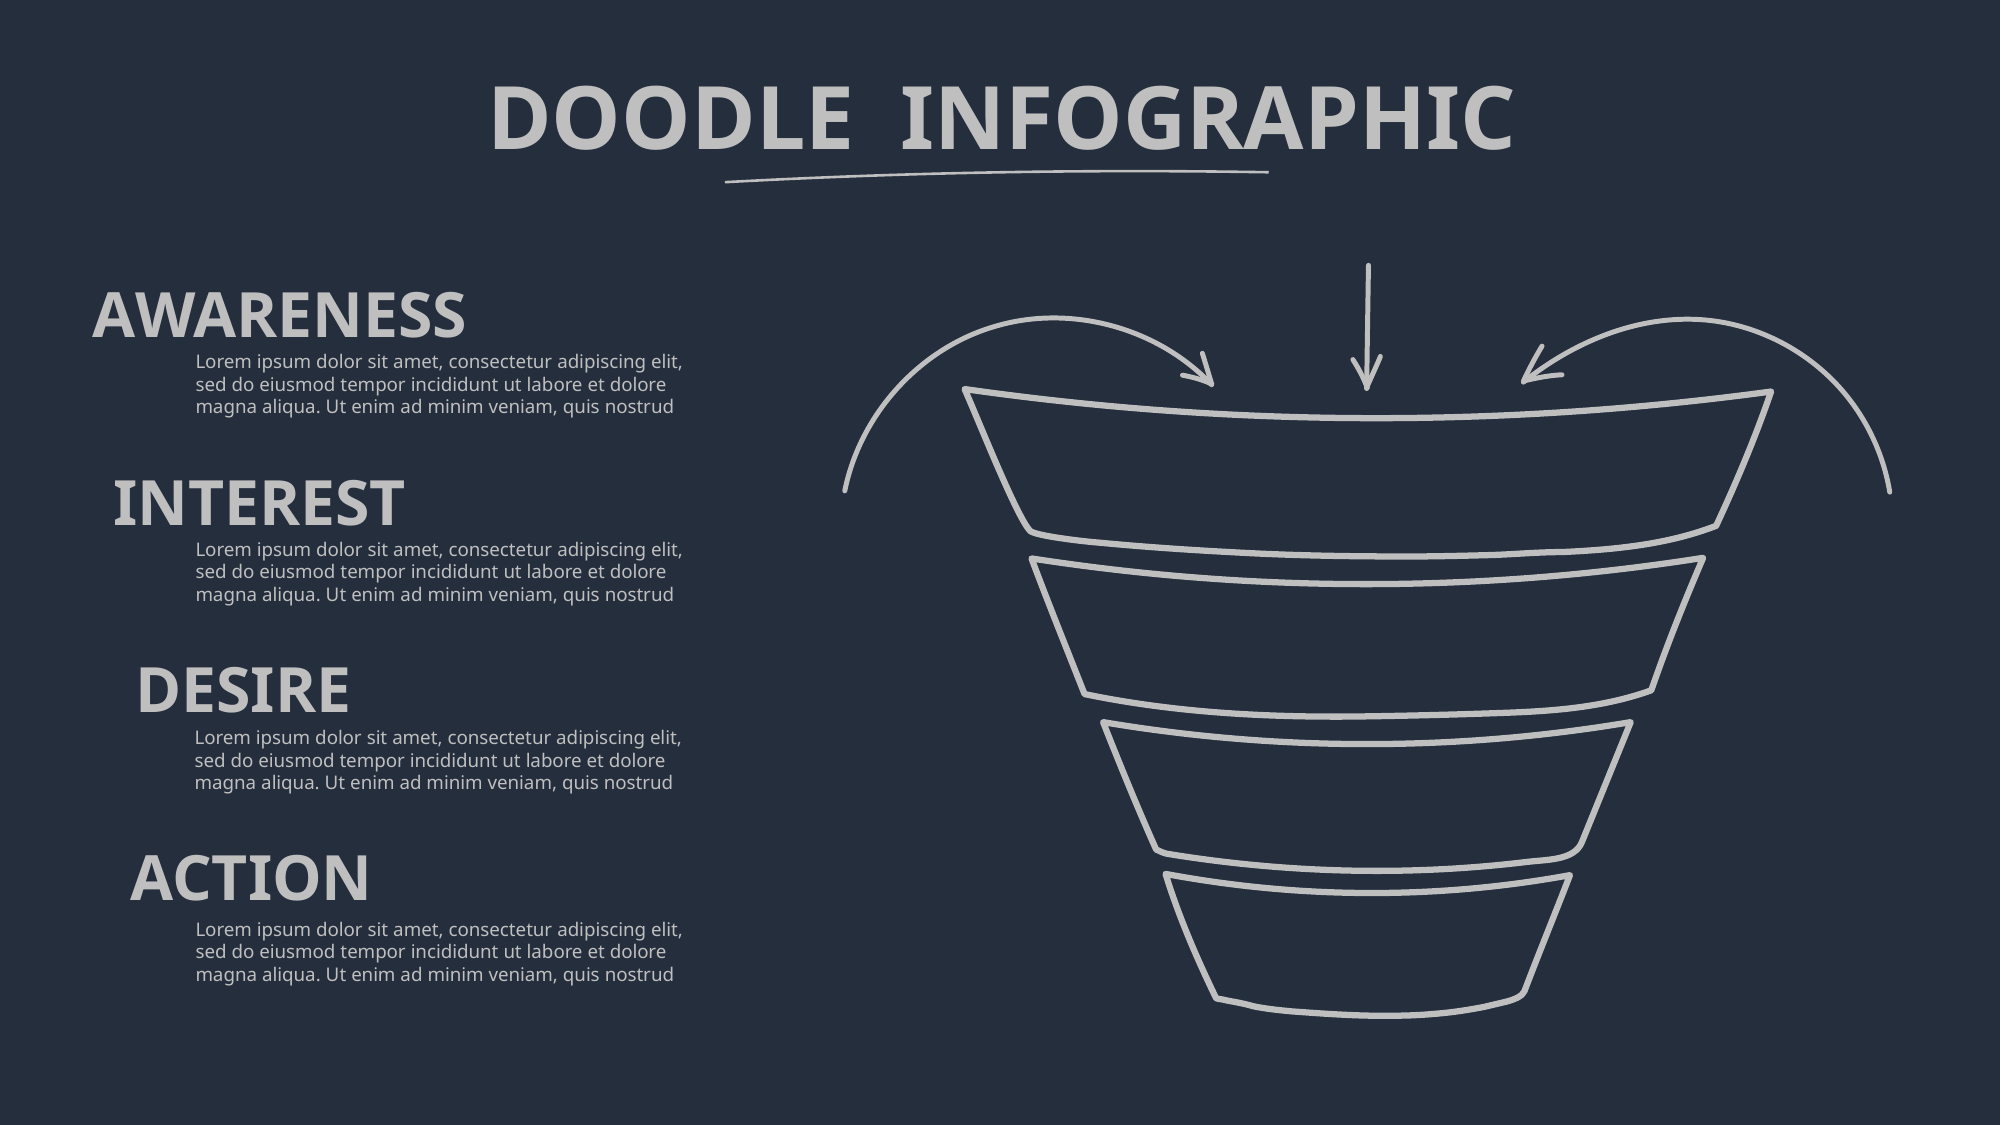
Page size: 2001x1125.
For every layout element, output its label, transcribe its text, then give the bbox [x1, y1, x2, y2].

text_box [1165, 873, 1570, 1016]
text_box [1103, 722, 1631, 871]
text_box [180, 462, 704, 636]
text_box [180, 275, 704, 449]
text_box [179, 650, 703, 825]
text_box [1523, 315, 1890, 493]
text_box [1008, 413, 1732, 557]
text_box DOODLE INFOGRAPHIC [487, 61, 1517, 168]
text_box [1031, 557, 1704, 717]
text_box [1352, 265, 1381, 389]
text_box [724, 171, 1269, 183]
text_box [844, 304, 1212, 491]
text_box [180, 837, 704, 1016]
